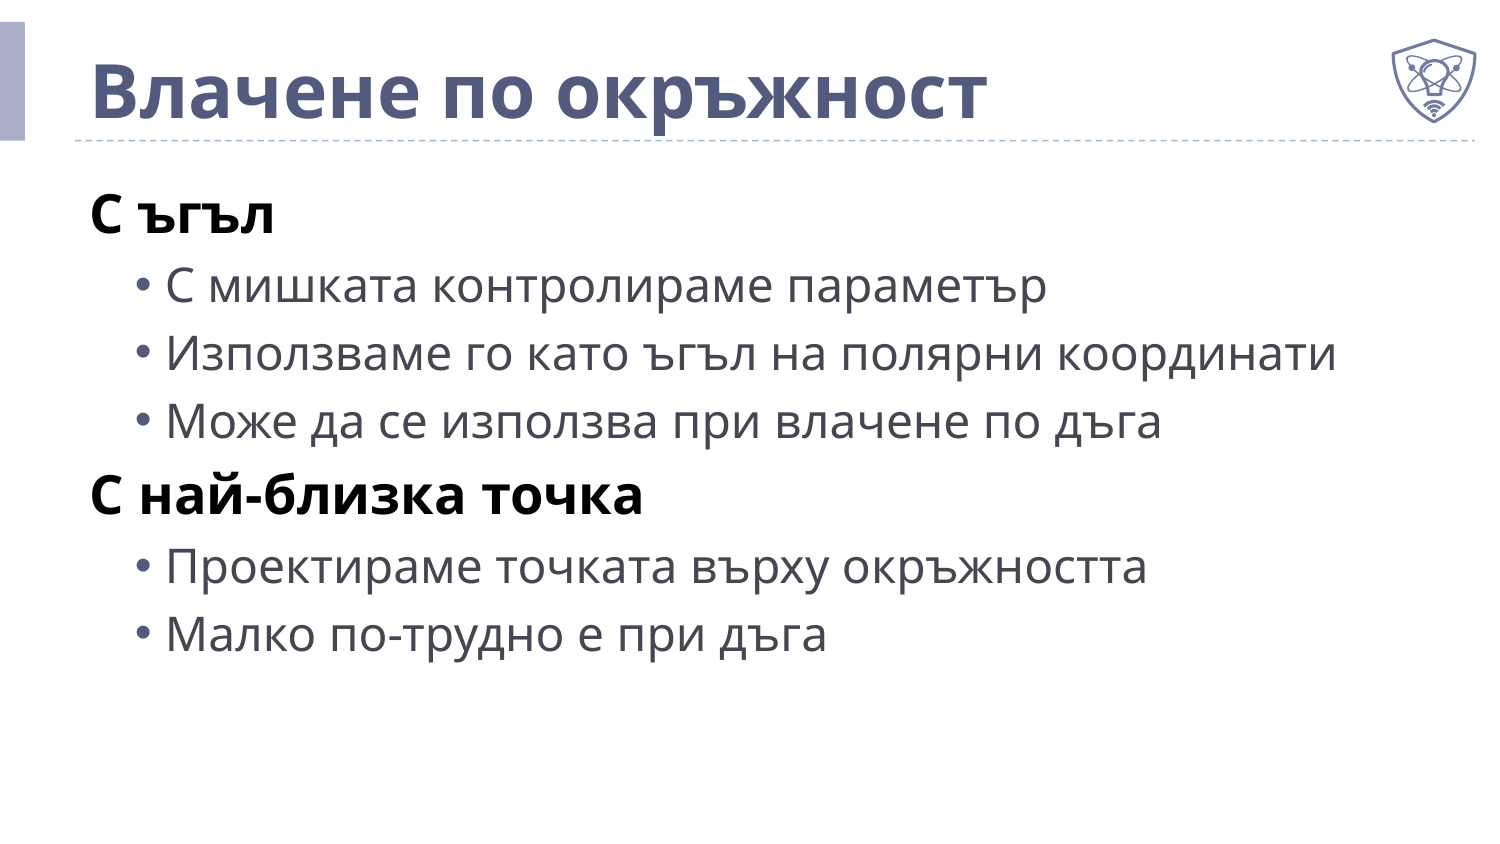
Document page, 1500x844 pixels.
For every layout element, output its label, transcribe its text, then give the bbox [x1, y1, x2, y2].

list С ъгъл С мишката контролираме параметър Използваме го като ъгъл на полярни координати Може да се използва при влачене по дъга С най-близка точка Проектираме точката върху окръжността Малко по-трудно е при дъга [75, 171, 1475, 835]
title Влачене по окръжност [75, 18, 1475, 141]
